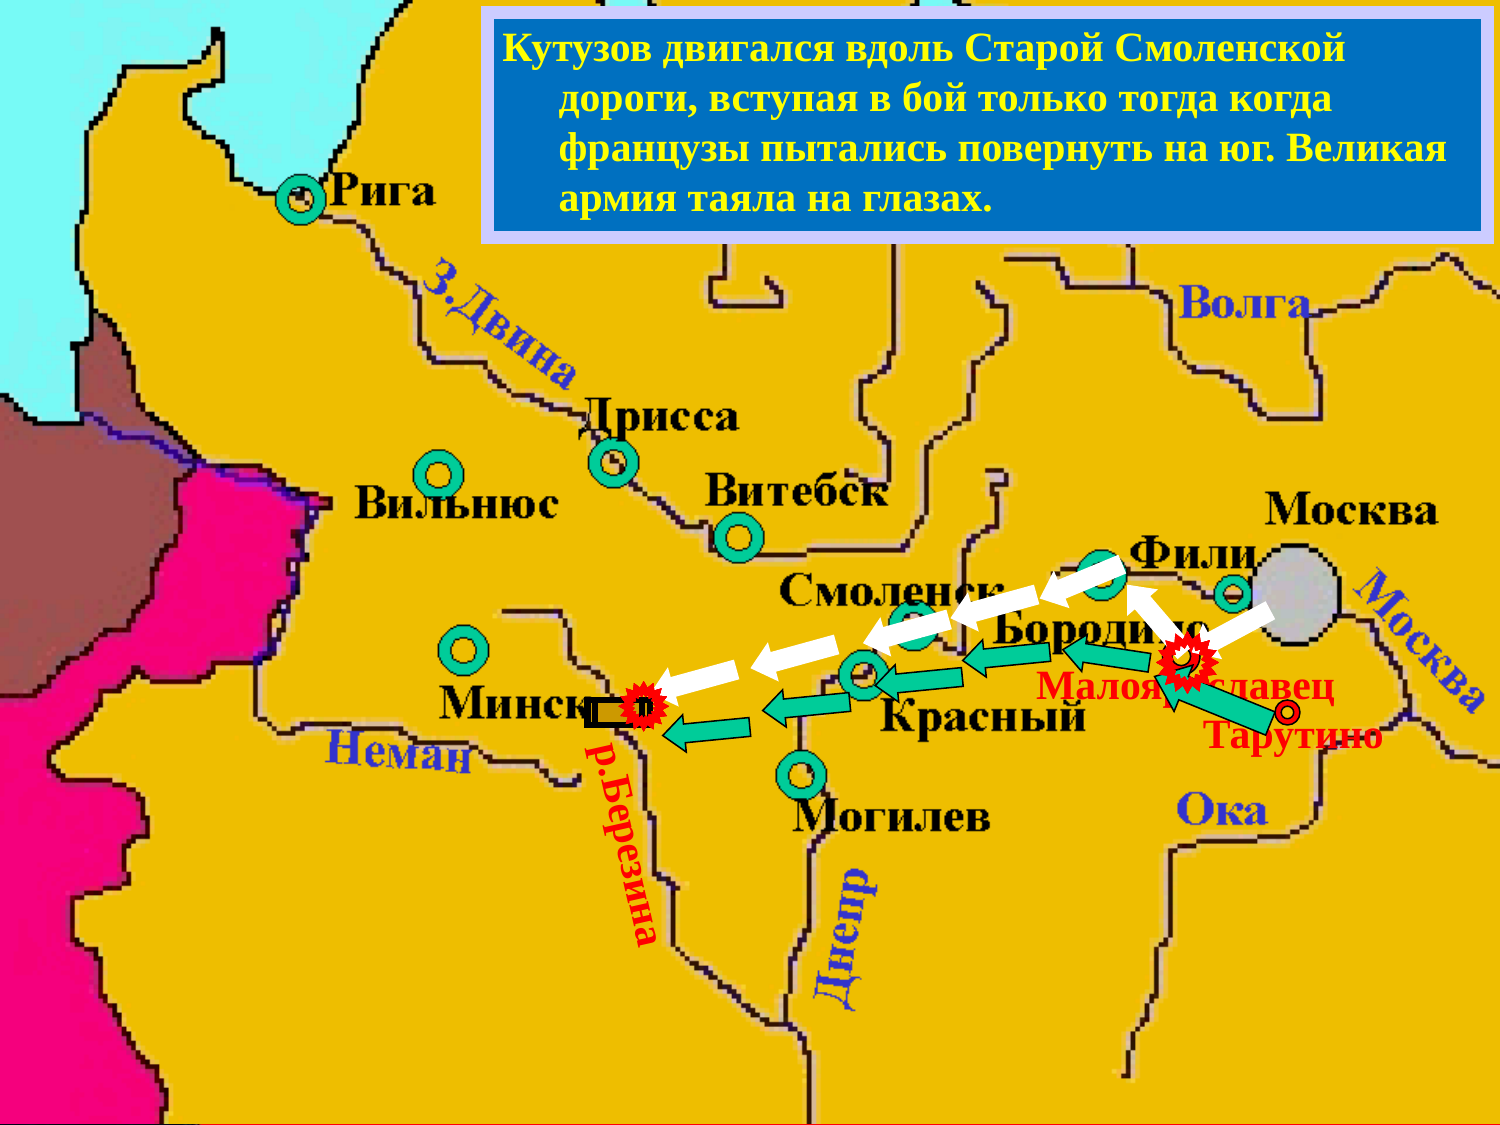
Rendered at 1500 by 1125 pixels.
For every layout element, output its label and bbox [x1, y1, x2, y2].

text_box [949, 587, 1051, 676]
picture [0, 0, 1500, 1125]
text_box [862, 612, 963, 701]
text_box [1037, 562, 1151, 676]
text_box [1020, 637, 1351, 716]
text_box [587, 699, 666, 963]
text_box [649, 662, 751, 751]
text_box [749, 637, 851, 726]
text_box [1187, 699, 1400, 766]
